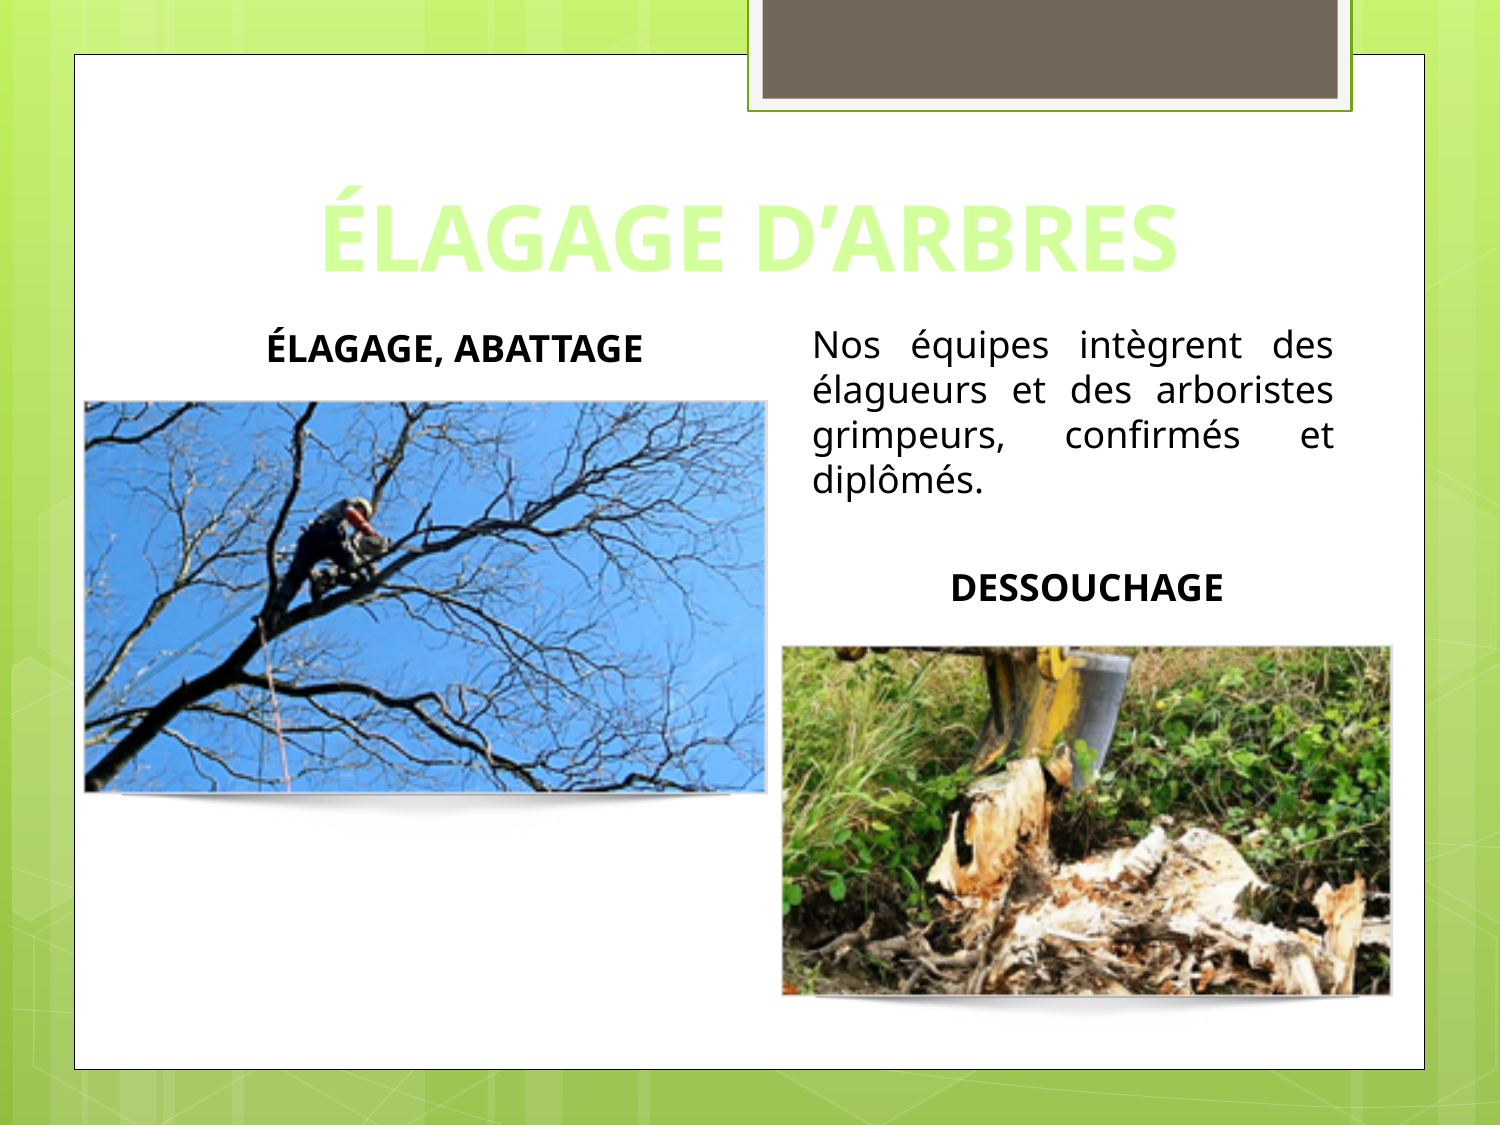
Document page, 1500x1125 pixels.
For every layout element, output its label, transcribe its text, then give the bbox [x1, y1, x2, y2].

picture [781, 644, 1393, 1034]
text_box ÉLAGAGE D’ARBRES [88, 172, 1411, 298]
text_box ÉLAGAGE, ABATTAGE [218, 317, 691, 377]
text_box DESSOUCHAGE [921, 557, 1253, 617]
text_box Nos équipes intègrent des élagueurs et des arboristes grimpeurs, confirmés et diplômés. [797, 313, 1350, 509]
picture [83, 400, 768, 835]
